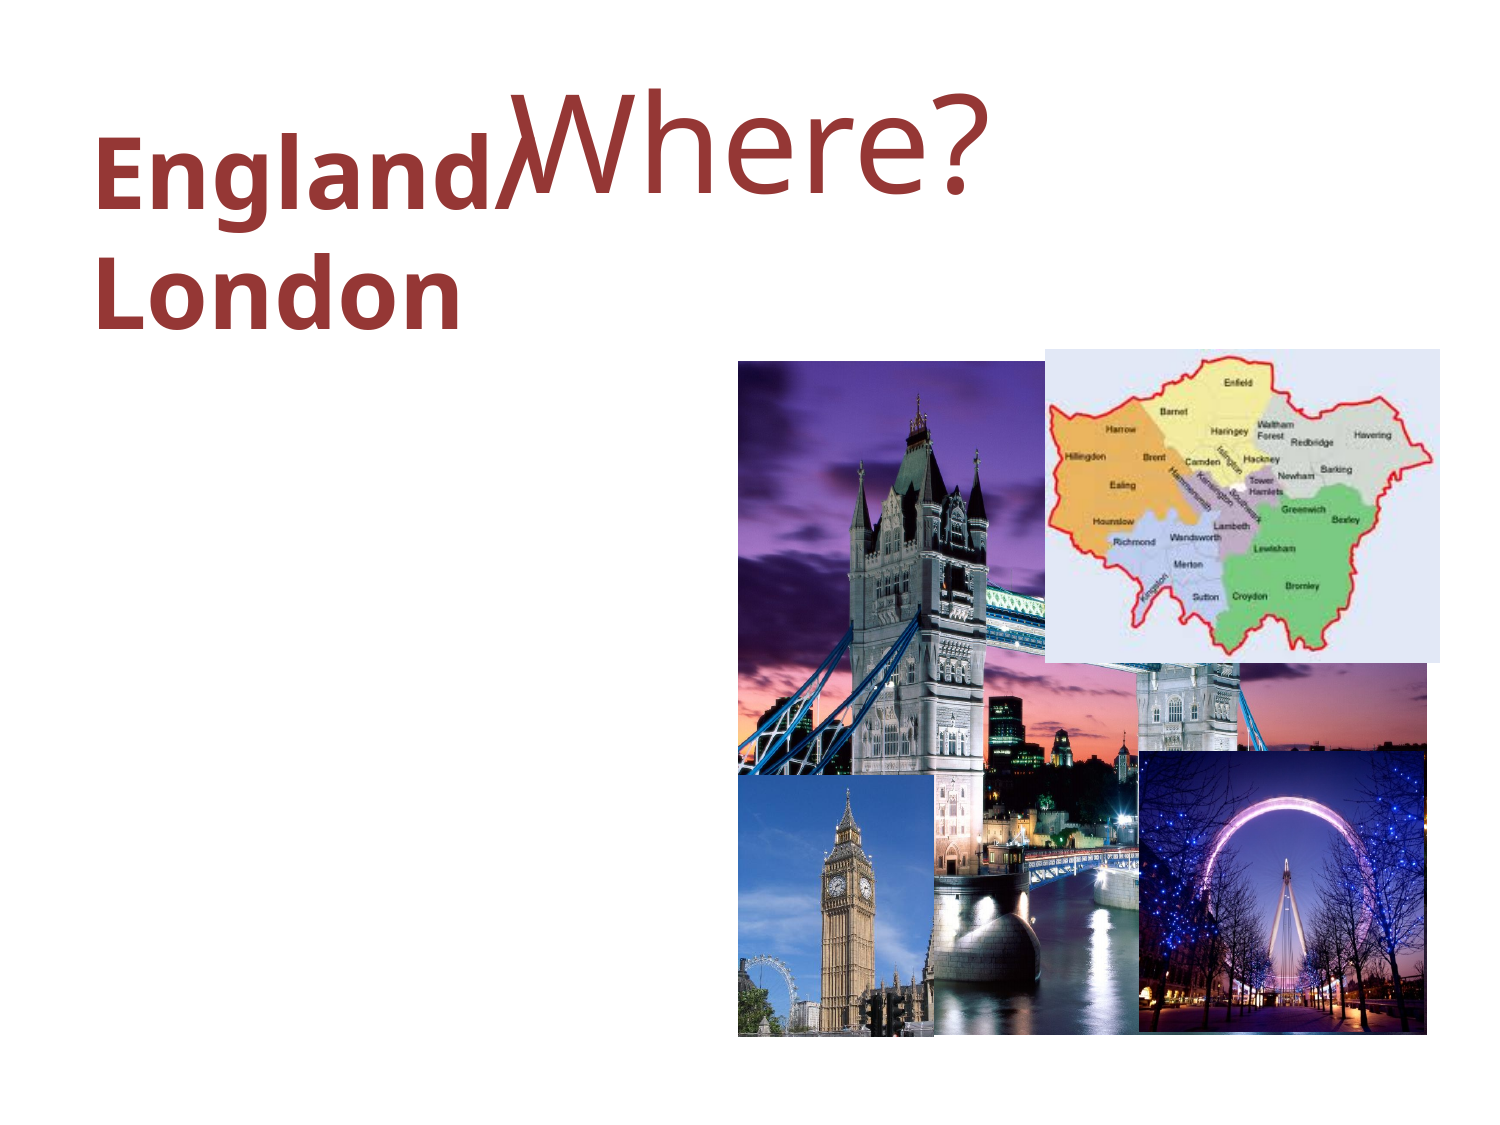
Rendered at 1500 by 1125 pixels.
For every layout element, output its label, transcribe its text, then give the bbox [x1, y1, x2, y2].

title Where? [75, 45, 1425, 233]
list England/London [75, 251, 738, 357]
picture [737, 349, 1440, 1037]
